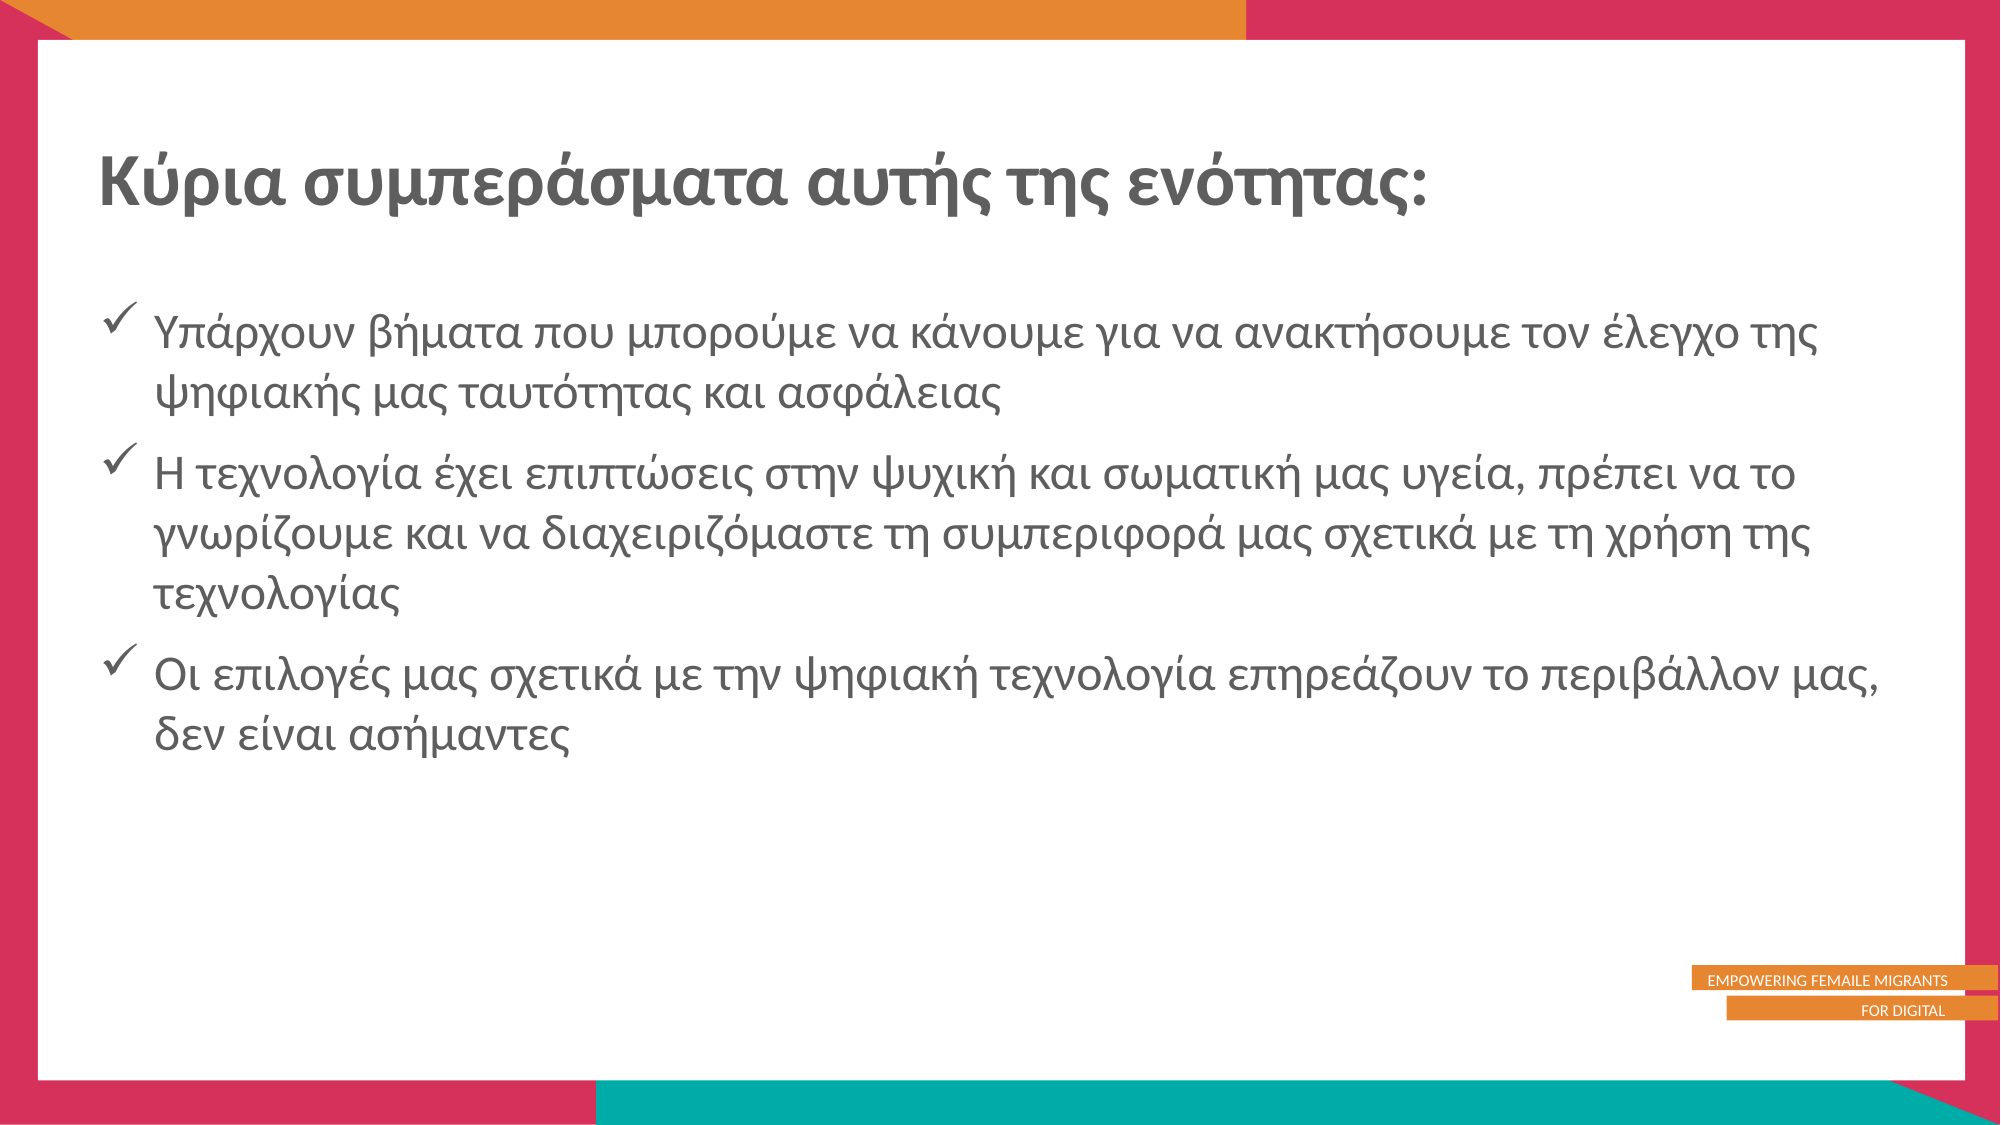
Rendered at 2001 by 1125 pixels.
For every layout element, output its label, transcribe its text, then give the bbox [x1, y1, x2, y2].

text_box Υπάρχουν βήματα που μπορούμε να κάνουμε για να ανακτήσουμε τον έλεγχο της ψηφιακής μας ταυτότητας και ασφάλειας Η τεχνολογία έχει επιπτώσεις στην ψυχική και σωματική μας υγεία, πρέπει να το γνωρίζουμε και να διαχειριζόμαστε τη συμπεριφορά μας σχετικά με τη χρήση της τεχνολογίας Οι επιλογές μας σχετικά με την ψηφιακή τεχνολογία επηρεάζουν το περιβάλλον μας, δεν είναι ασήμαντες [84, 291, 1915, 872]
text_box Κύρια συμπεράσματα αυτής της ενότητας: [84, 123, 1918, 262]
